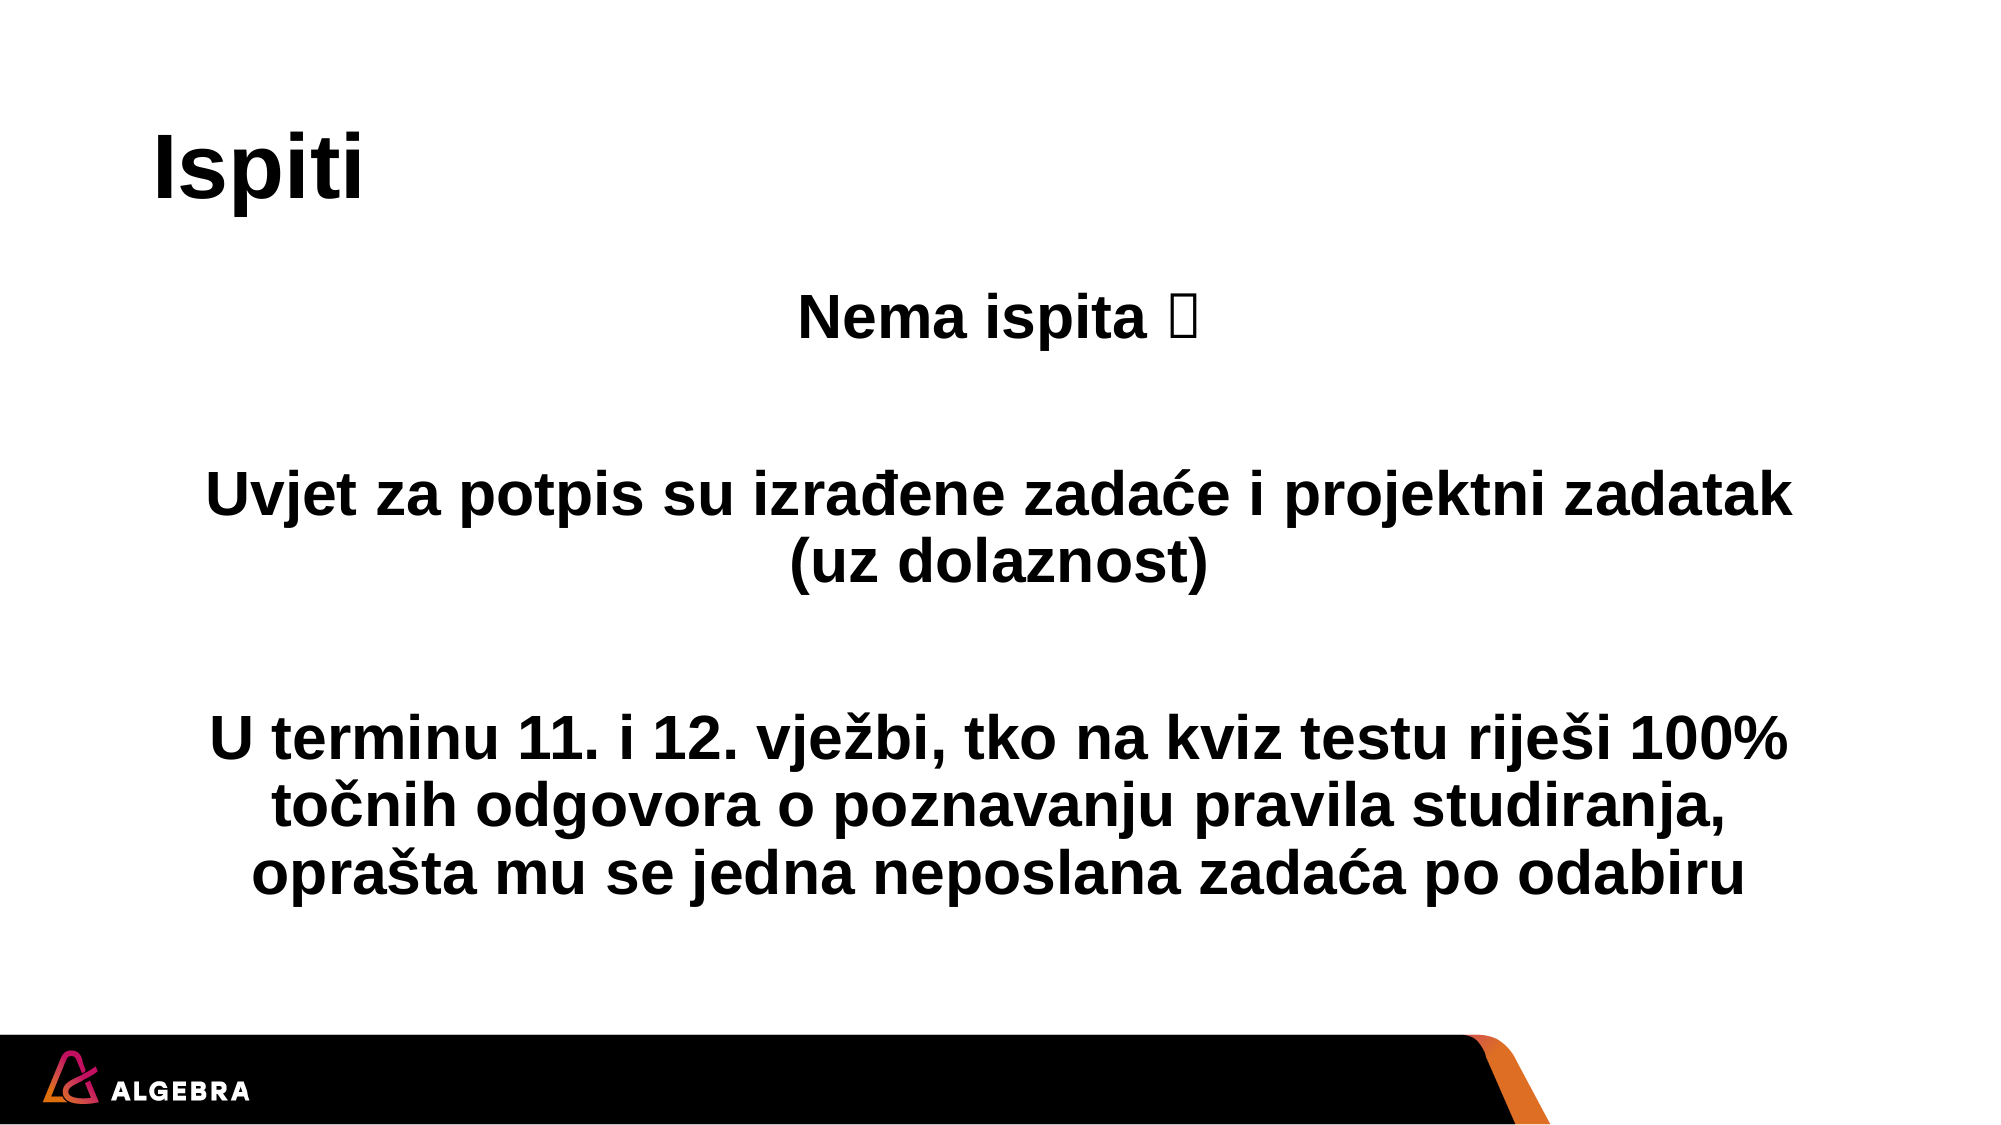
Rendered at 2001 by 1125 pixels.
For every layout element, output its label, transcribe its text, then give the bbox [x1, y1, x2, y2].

picture [0, 1034, 1733, 1125]
list Nema ispita  Uvjet za potpis su izrađene zadaće i projektni zadatak (uz dolaznost) U terminu 11. i 12. vježbi, tko na kviz testu riješi 100% točnih odgovora o poznavanju pravila studiranja, oprašta mu se jedna neposlana zadaća po odabiru [137, 277, 1863, 992]
title Ispiti [137, 59, 1863, 277]
